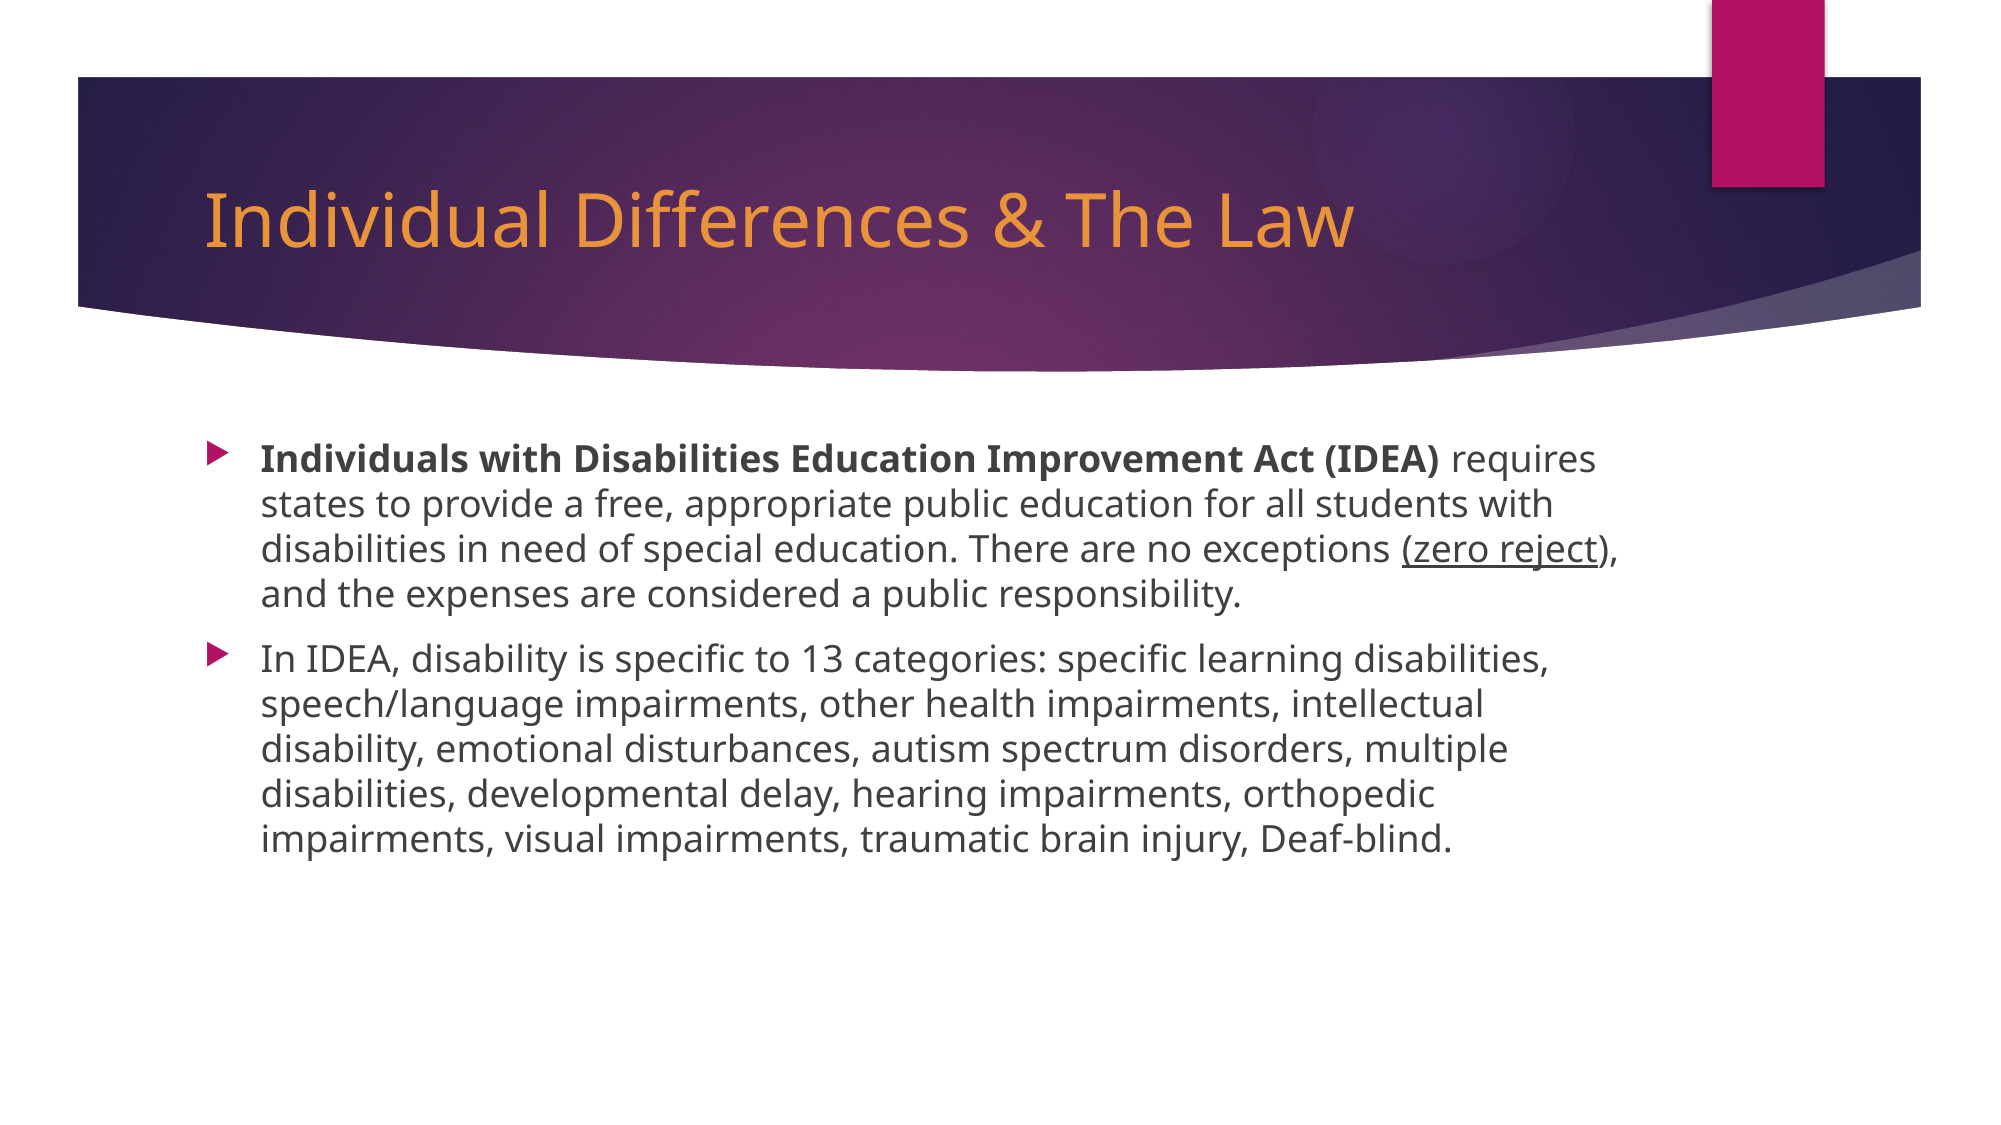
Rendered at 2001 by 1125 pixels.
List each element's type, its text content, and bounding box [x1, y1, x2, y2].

title Individual Differences & The Law [189, 159, 1627, 276]
list Individuals with Disabilities Education Improvement Act (IDEA) requires states to provide a free, appropriate public education for all students with disabilities in need of special education. There are no exceptions (zero reject), and the expenses are considered a public responsibility. In IDEA, disability is specific to 13 categories: specific learning disabilities, speech/language impairments, other health impairments, intellectual disability, emotional disturbances, autism spectrum disorders, multiple disabilities, developmental delay, hearing impairments, orthopedic impairments, visual impairments, traumatic brain injury, Deaf-blind. [189, 427, 1638, 988]
